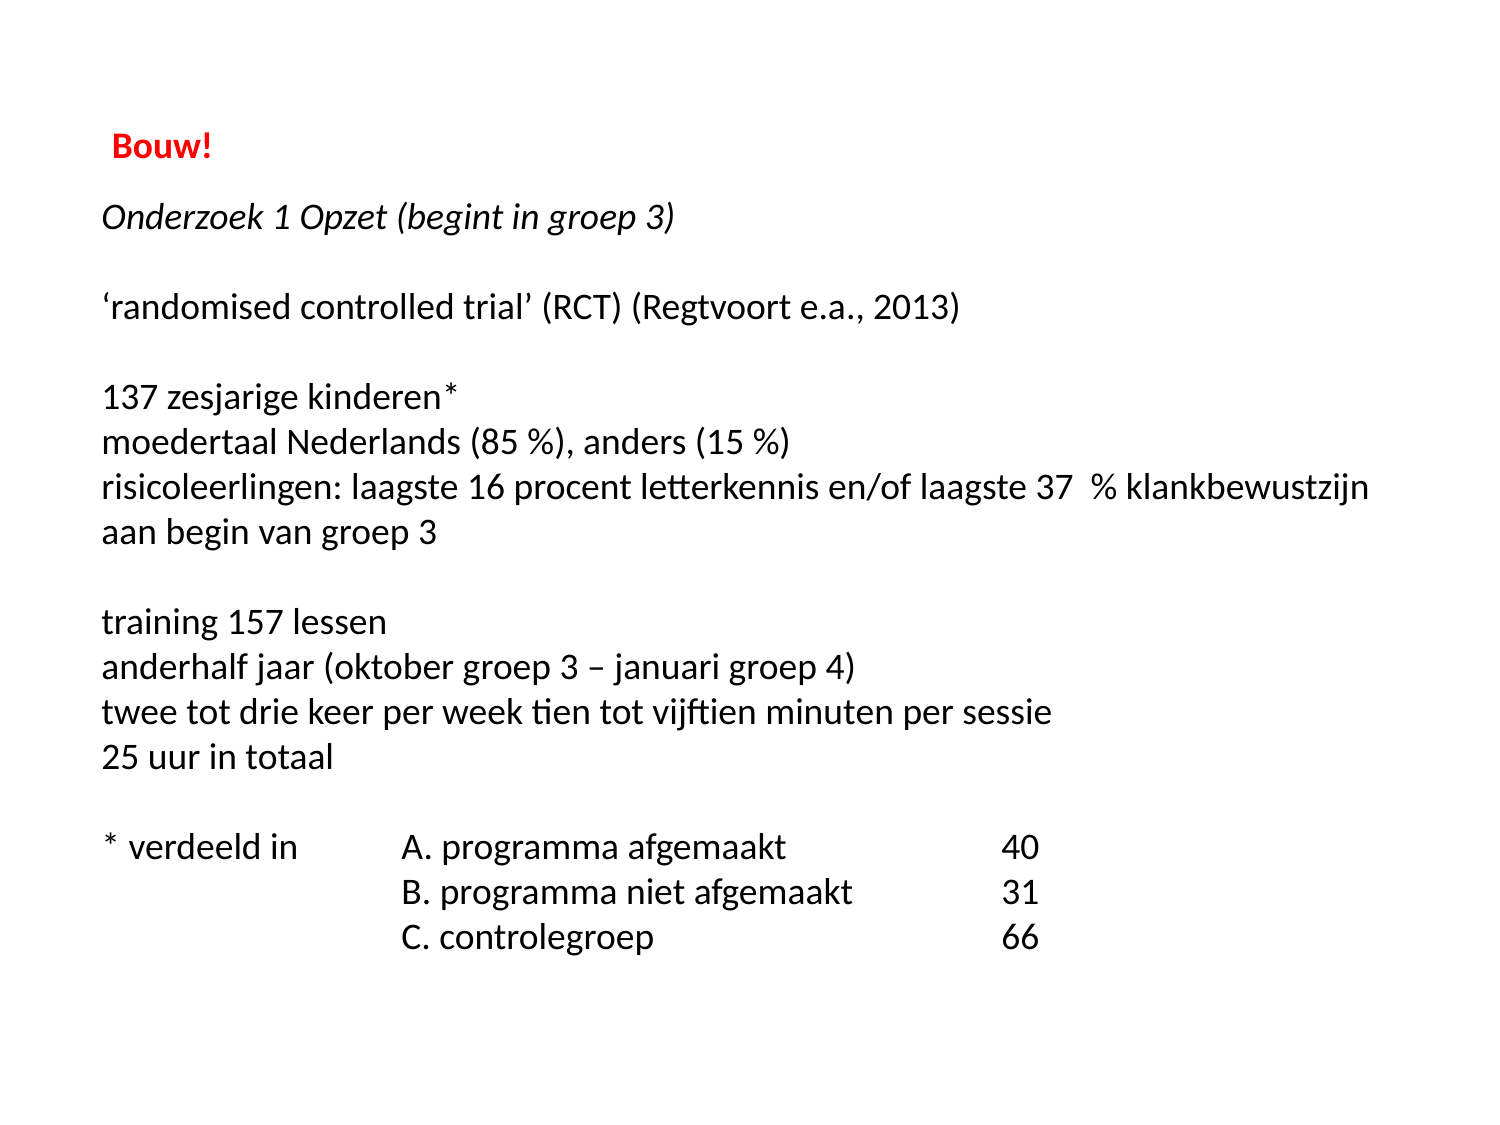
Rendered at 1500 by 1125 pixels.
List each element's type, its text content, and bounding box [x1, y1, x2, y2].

text_box Onderzoek 1 Opzet (begint in groep 3) ‘randomised controlled trial’ (RCT) (Regtvoort e.a., 2013) 137 zesjarige kinderen* moedertaal Nederlands (85 %), anders (15 %) risicoleerlingen: laagste 16 procent letterkennis en/of laagste 37 % klankbewustzijn aan begin van groep 3 training 157 lessen anderhalf jaar (oktober groep 3 – januari groep 4) twee tot drie keer per week tien tot vijftien minuten per sessie 25 uur in totaal * verdeeld in A. programma afgemaakt 40 B. programma niet afgemaakt 31 C. controlegroep 66 [86, 184, 1398, 1010]
text_box Bouw! [97, 113, 1409, 174]
